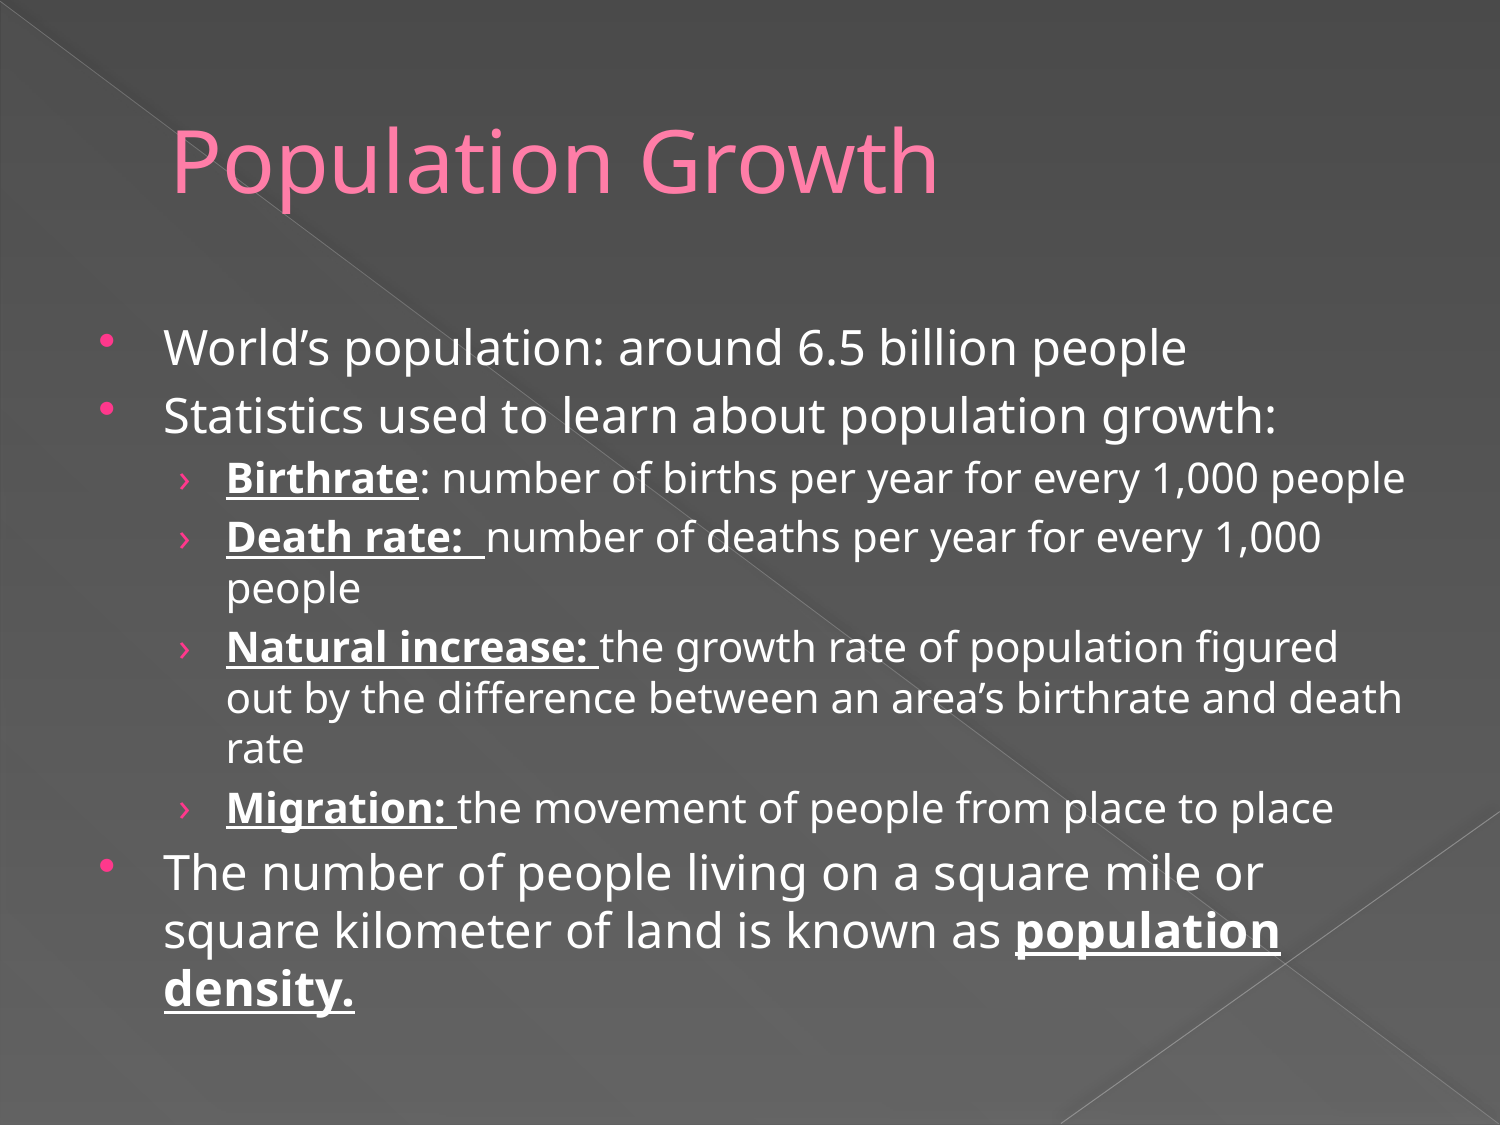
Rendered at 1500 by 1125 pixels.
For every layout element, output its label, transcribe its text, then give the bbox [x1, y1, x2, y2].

title Population Growth [75, 43, 1425, 274]
list World’s population: around 6.5 billion people Statistics used to learn about population growth: Birthrate: number of births per year for every 1,000 people Death rate: number of deaths per year for every 1,000 people Natural increase: the growth rate of population figured out by the difference between an area’s birthrate and death rate Migration: the movement of people from place to place The number of people living on a square mile or square kilometer of land is known as population density. [75, 308, 1425, 1059]
